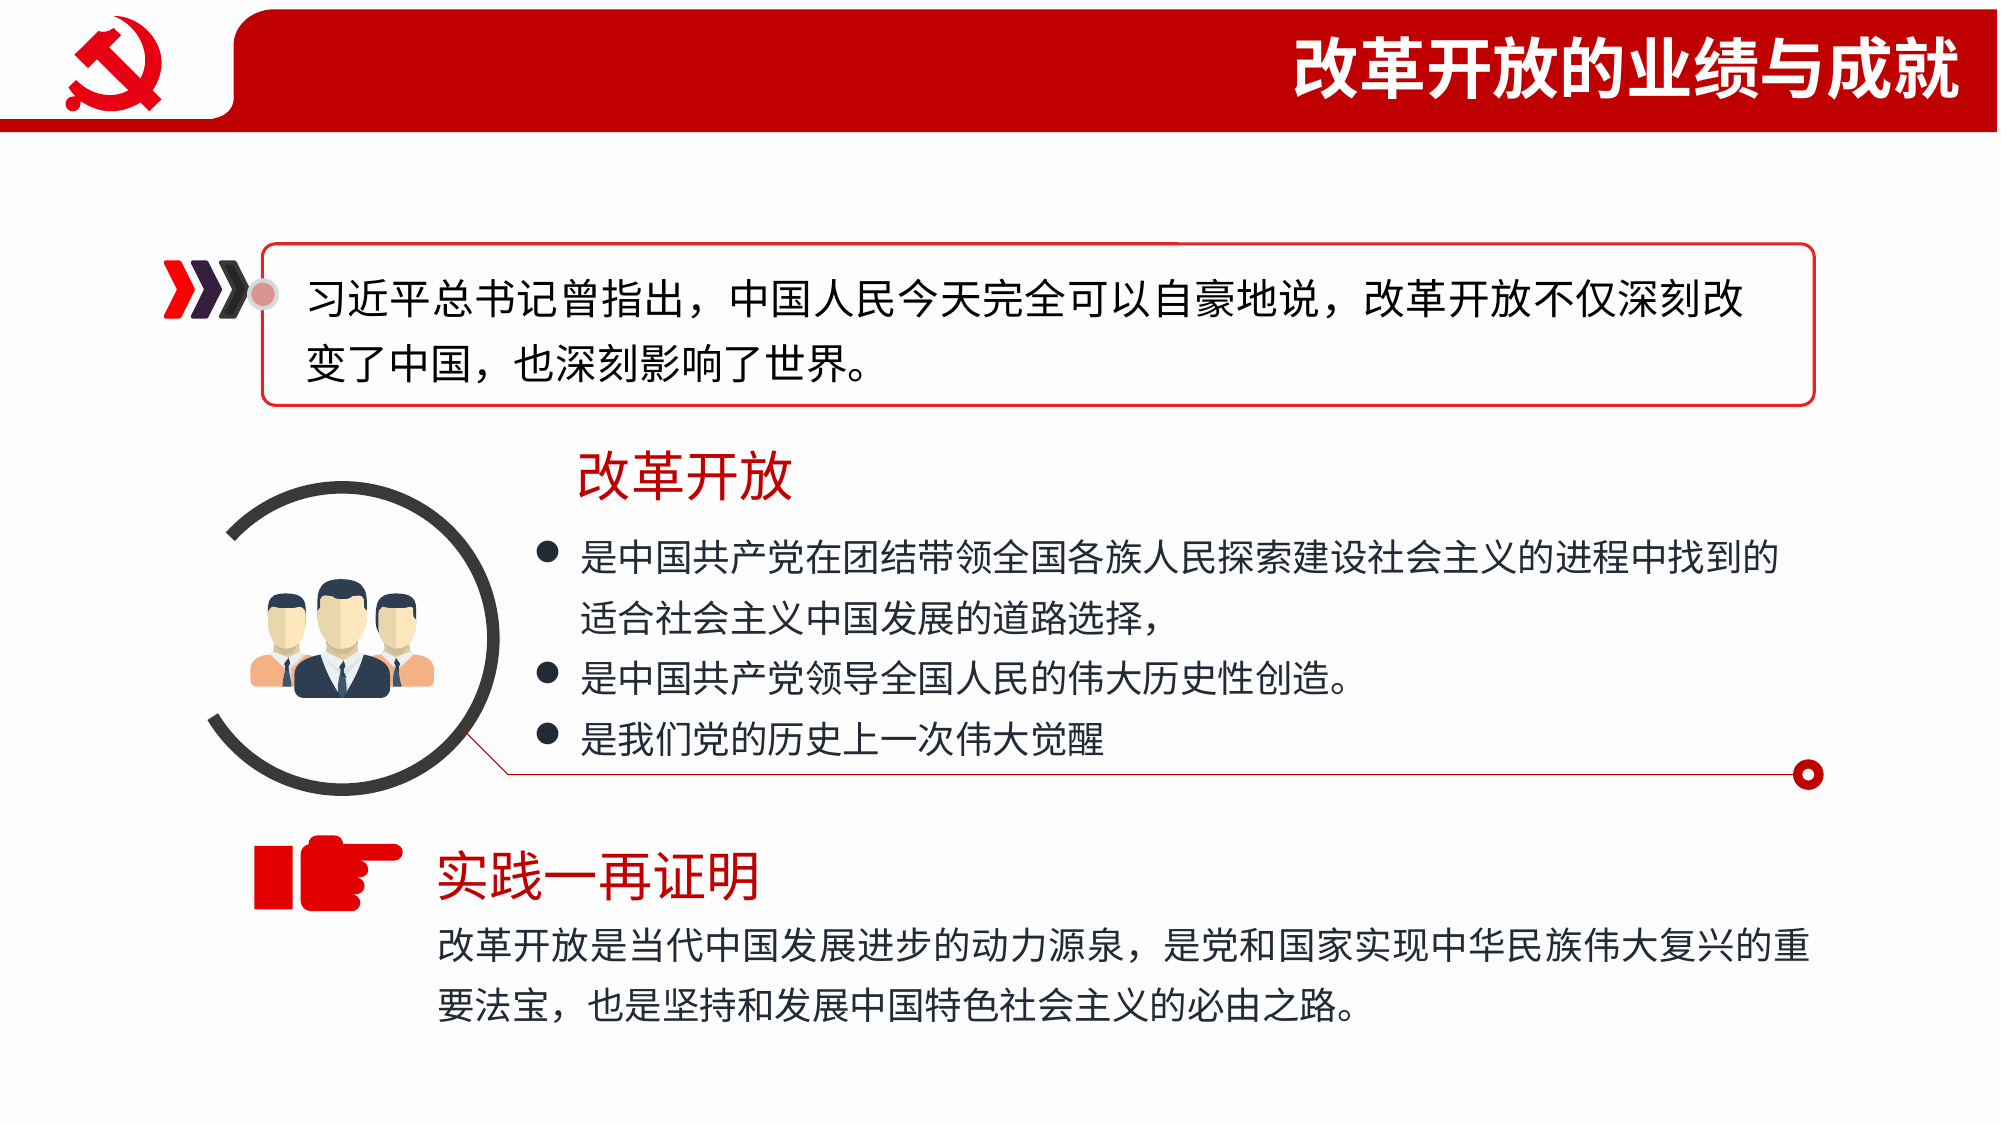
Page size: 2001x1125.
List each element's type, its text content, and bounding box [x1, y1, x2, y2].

text_box [212, 486, 494, 791]
text_box 是中国共产党在团结带领全国各族人民探索建设社会主义的进程中找到的适合社会主义中国发展的道路选择， 是中国共产党领导全国人民的伟大历史性创造。 是我们党的历史上一次伟大觉醒 [518, 510, 1796, 729]
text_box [462, 729, 1823, 789]
text_box 实践一再证明 [420, 834, 776, 915]
text_box 改革开放 [562, 435, 809, 516]
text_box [254, 835, 403, 912]
text_box 改革开放是当代中国发展进步的动力源泉，是党和国家实现中华民族伟大复兴的重要法宝，也是坚持和发展中国特色社会主义的必由之路。 [422, 898, 1827, 1035]
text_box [165, 262, 249, 317]
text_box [250, 579, 434, 698]
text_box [249, 243, 1815, 406]
